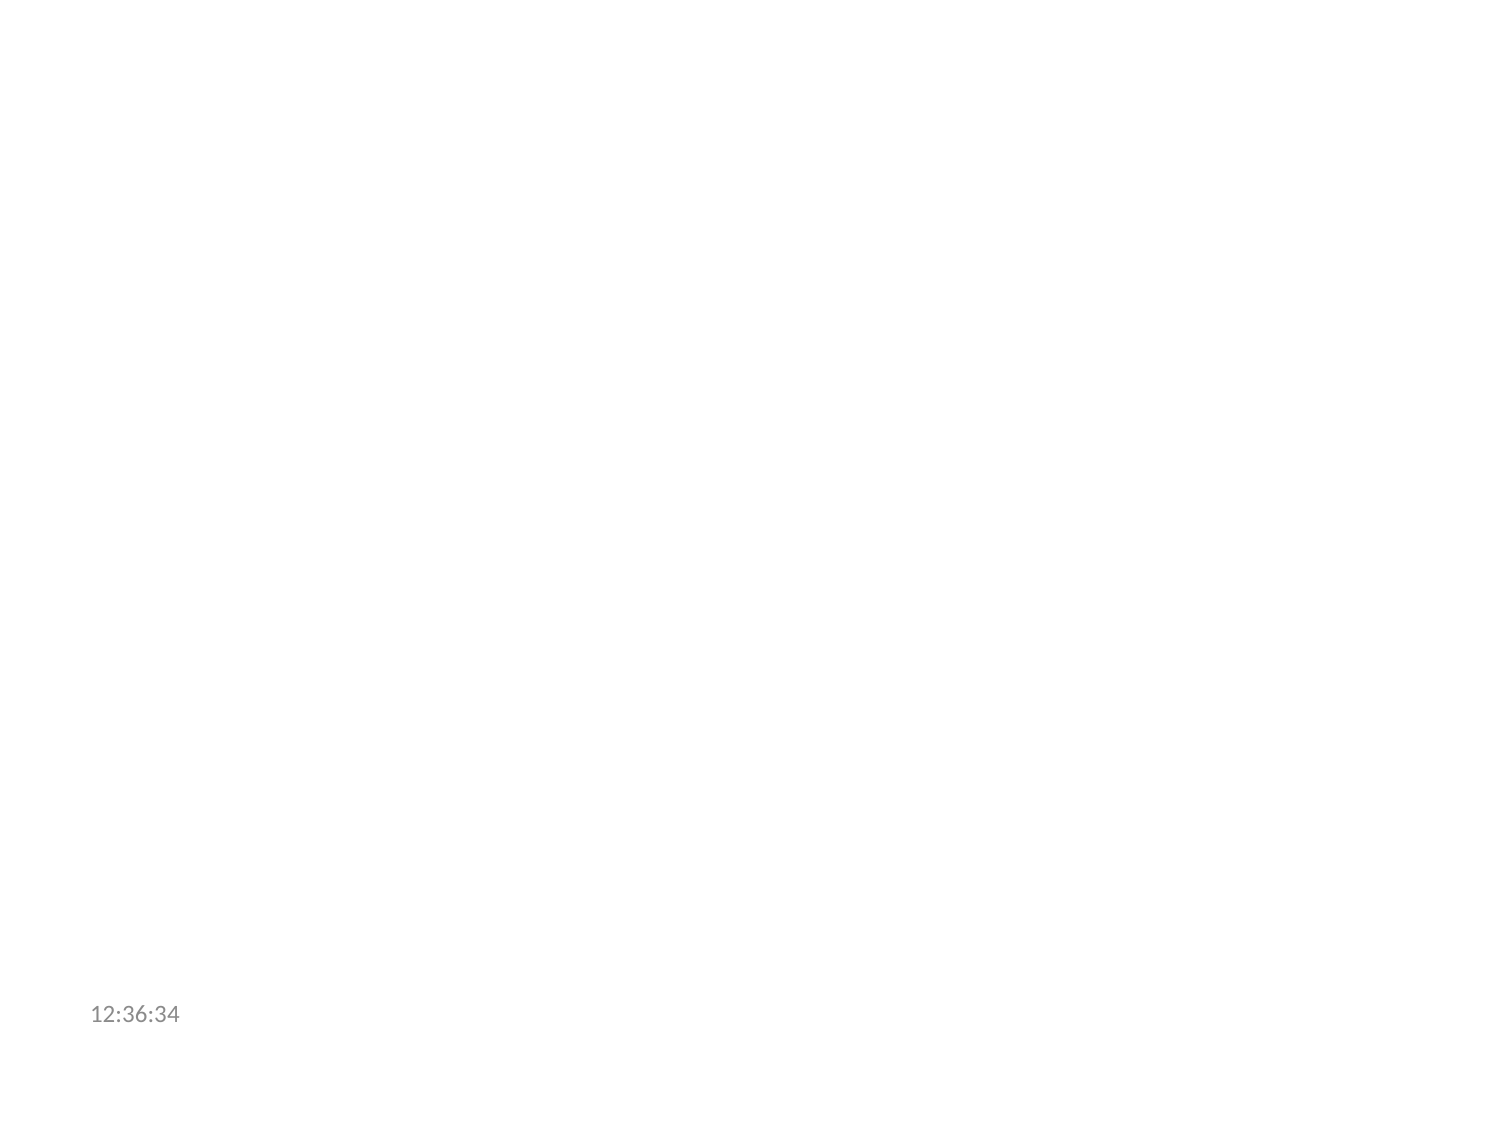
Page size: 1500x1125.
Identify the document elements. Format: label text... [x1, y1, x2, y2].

text_box 15:35:09 [75, 982, 425, 1043]
